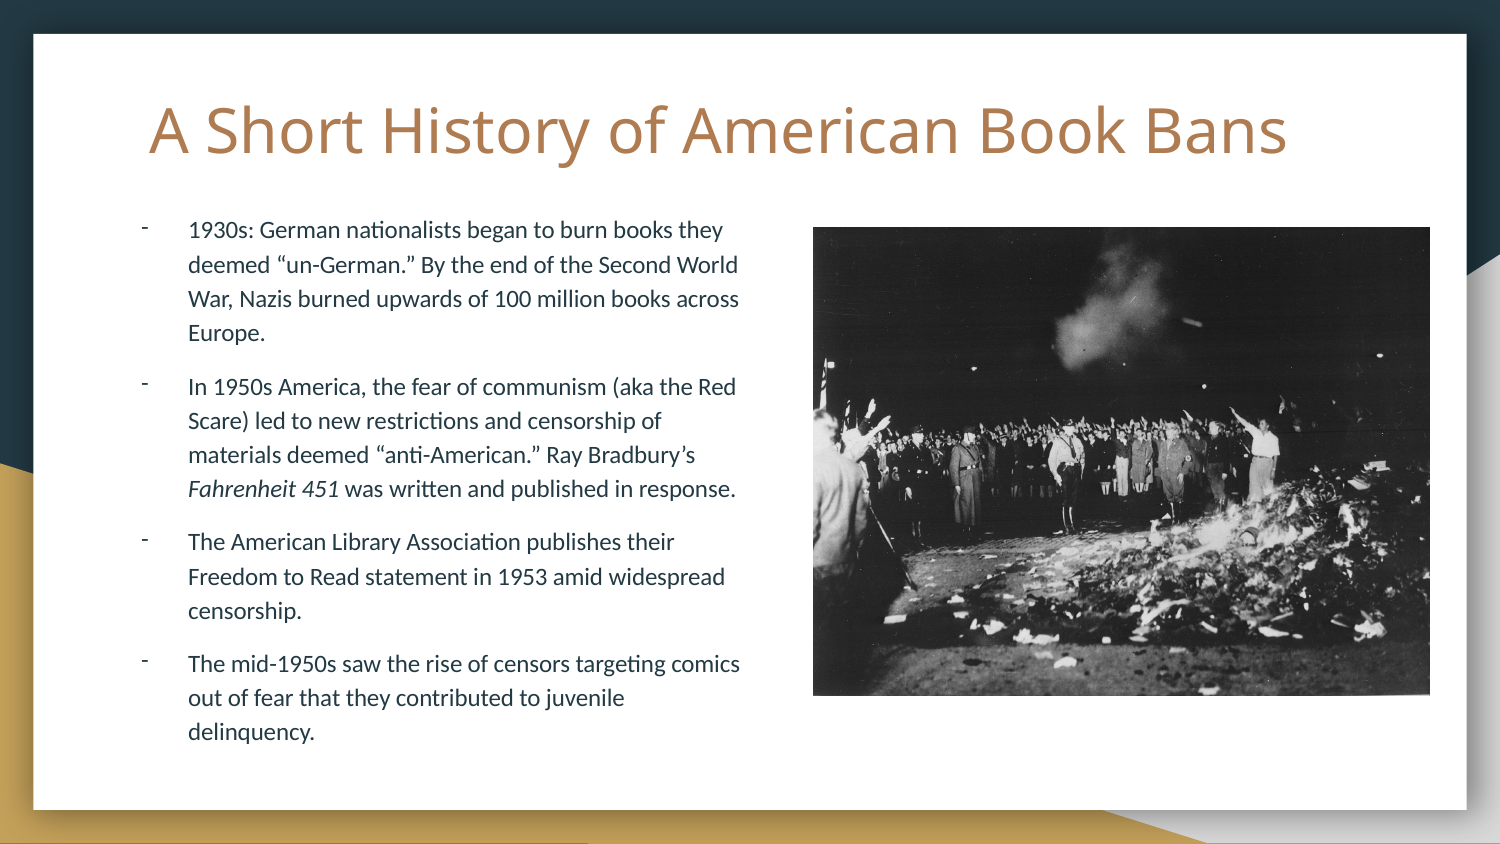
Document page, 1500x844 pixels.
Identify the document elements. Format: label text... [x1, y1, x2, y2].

picture [813, 227, 1430, 696]
title A Short History of American Book Bans [134, 76, 1366, 233]
list 1930s: German nationalists began to burn books they deemed “un-German.” By the end of the Second World War, Nazis burned upwards of 100 million books across Europe. In 1950s America, the fear of communism (aka the Red Scare) led to new restrictions and censorship of materials deemed “anti-American.” Ray Bradbury’s Fahrenheit 451 was written and published in response. The American Library Association publishes their Freedom to Read statement in 1953 amid widespread censorship. The mid-1950s saw the rise of censors targeting comics out of fear that they contributed to juvenile delinquency. [104, 194, 756, 771]
